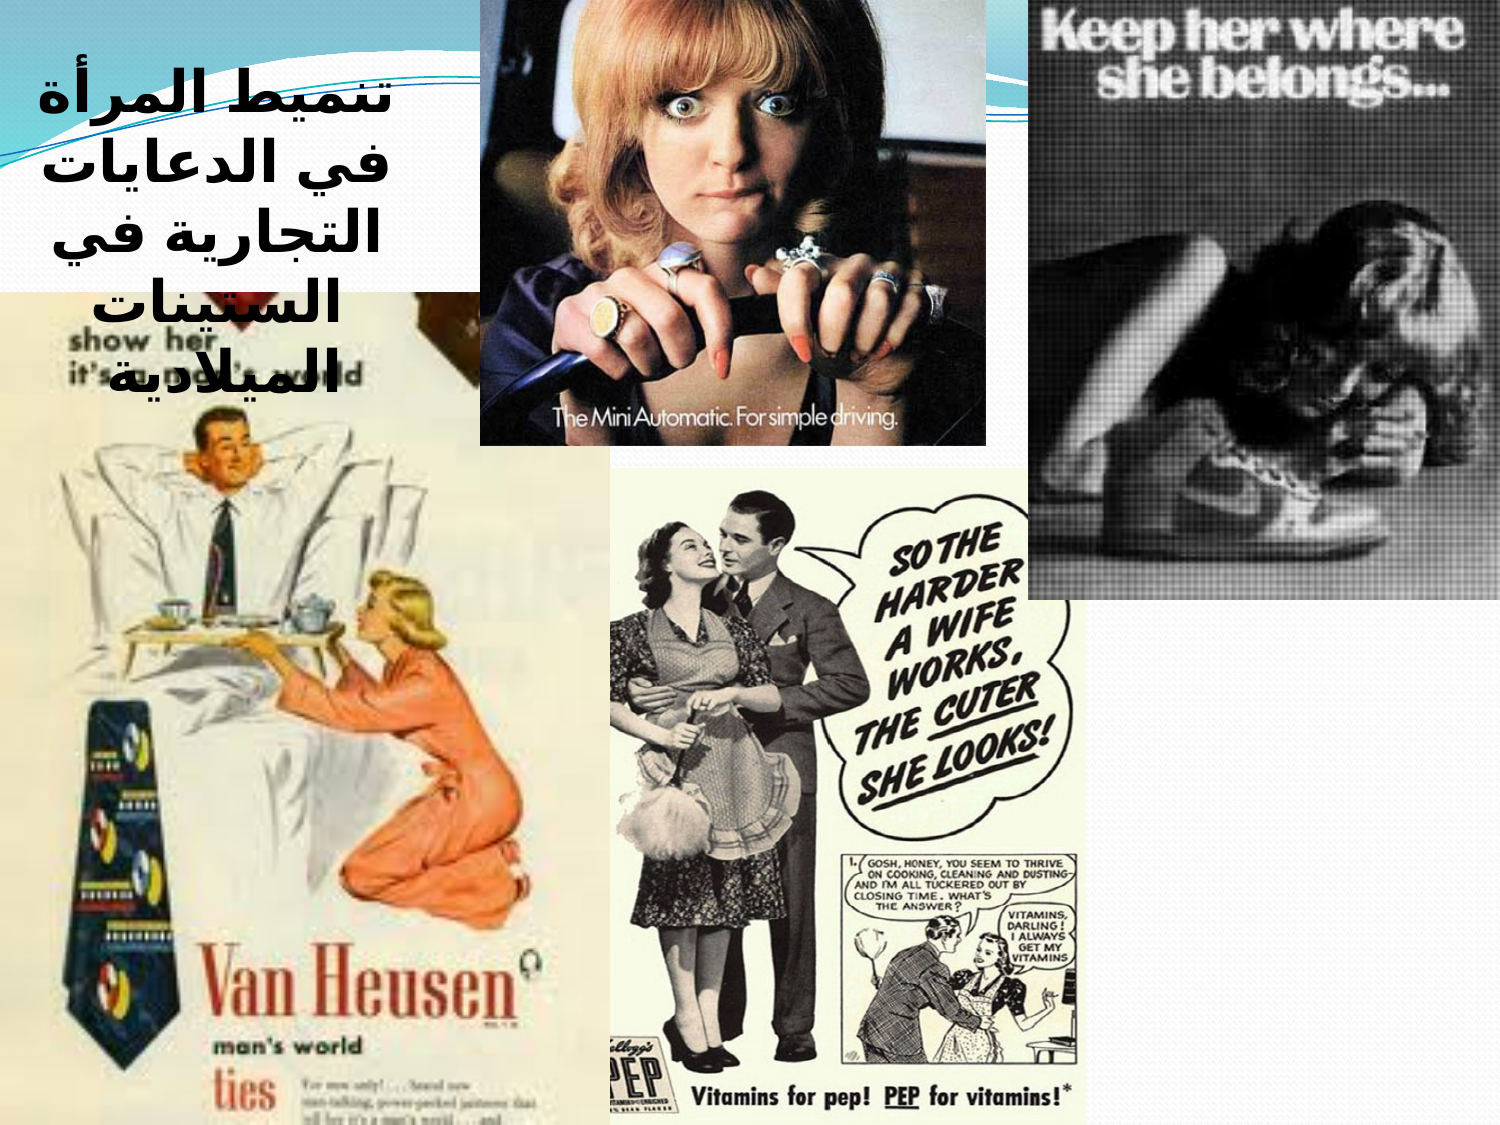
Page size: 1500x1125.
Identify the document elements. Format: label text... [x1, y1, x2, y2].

picture [480, 0, 986, 446]
picture [612, 468, 1087, 1125]
picture [0, 292, 610, 1125]
text_box تنميط المرأة في الدعايات التجارية في الستينات الميلادية [0, 46, 434, 292]
picture [1027, 0, 1500, 601]
